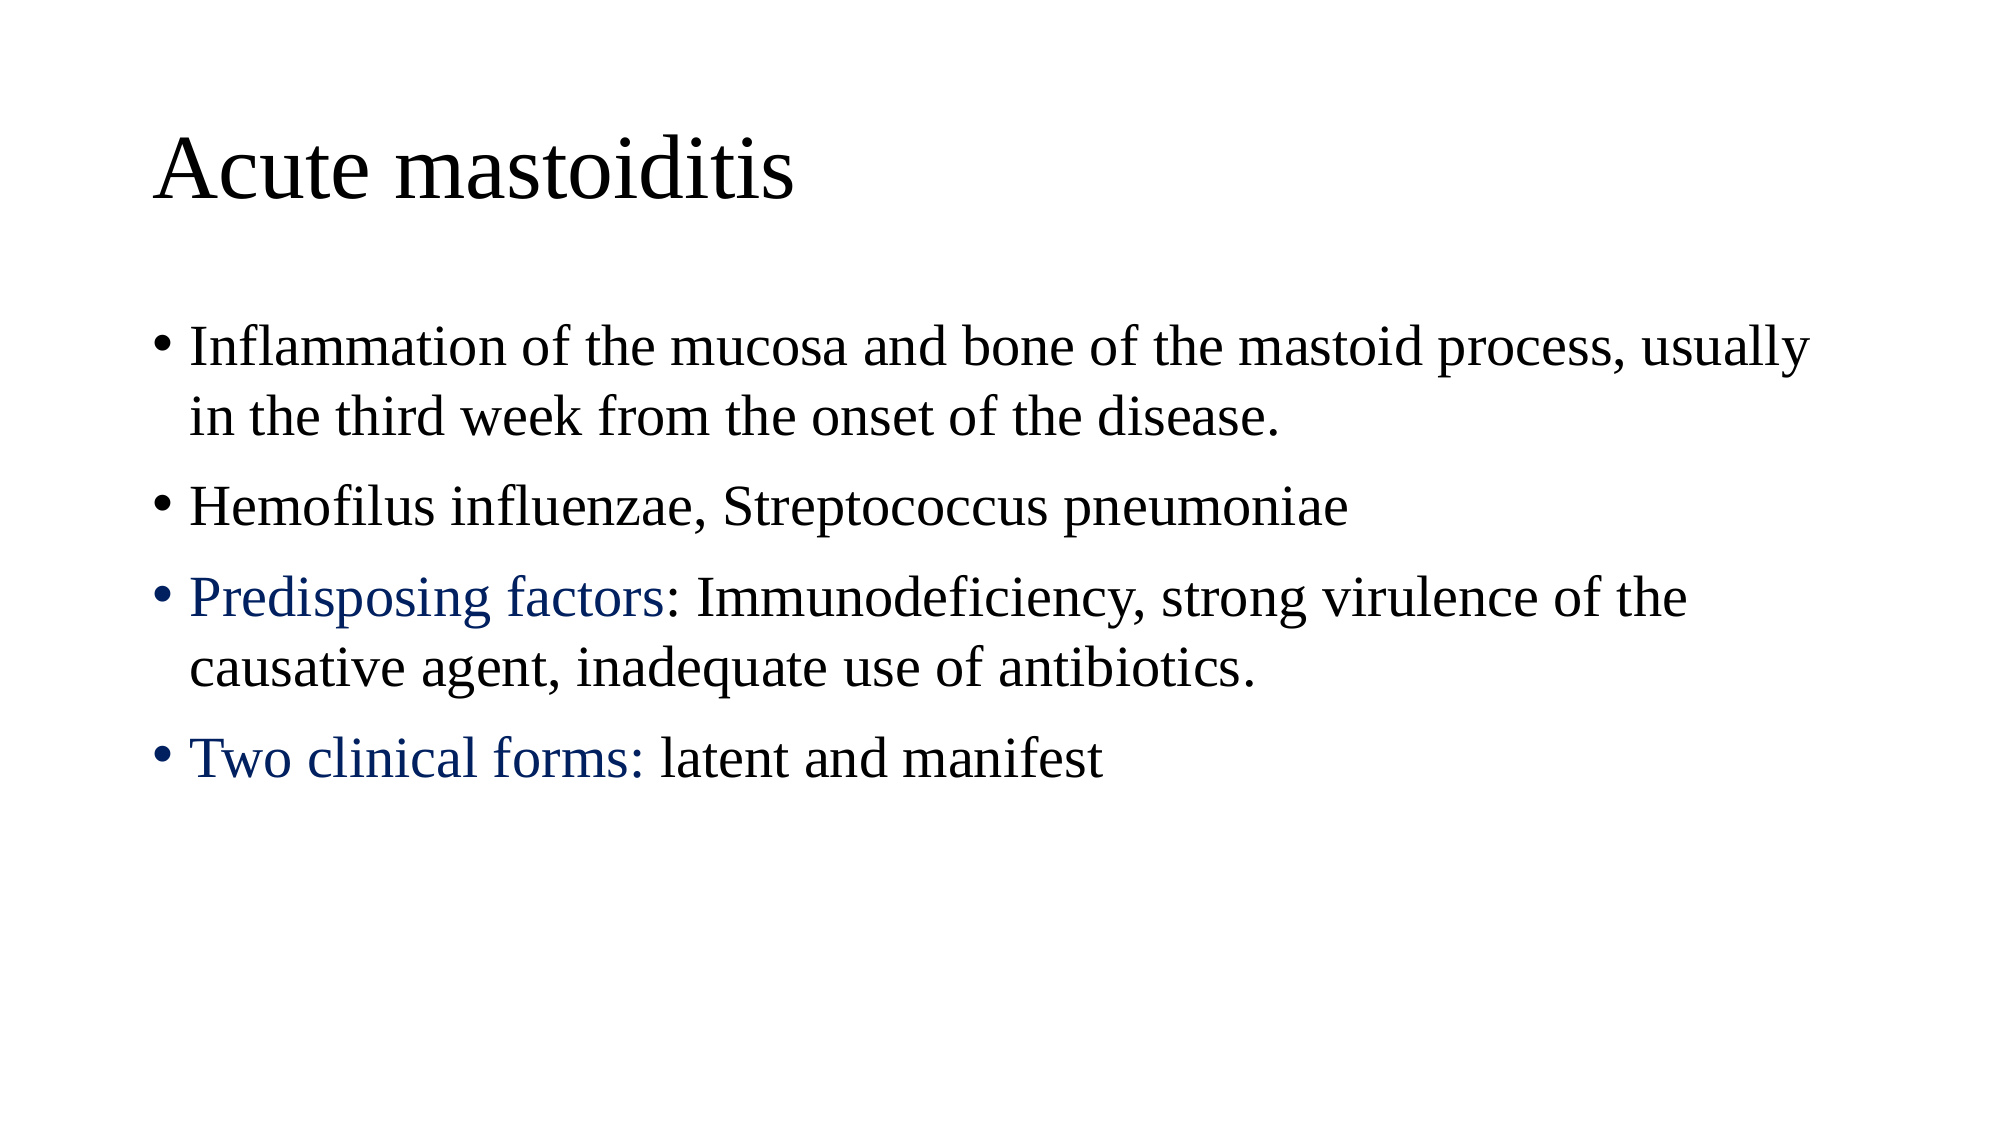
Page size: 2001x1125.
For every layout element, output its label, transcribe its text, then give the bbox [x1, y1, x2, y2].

title Acute mastoiditis [137, 59, 1863, 278]
list Inflammation of the mucosa and bone of the mastoid process, usually in the third week from the onset of the disease. Hemofilus influenzae, Streptococcus pneumoniае Predisposing factors: Immunodeficiency, strong virulence of the causative agent, inadequate use of antibiotics. Two clinical forms: latent and manifest [137, 299, 1863, 1014]
